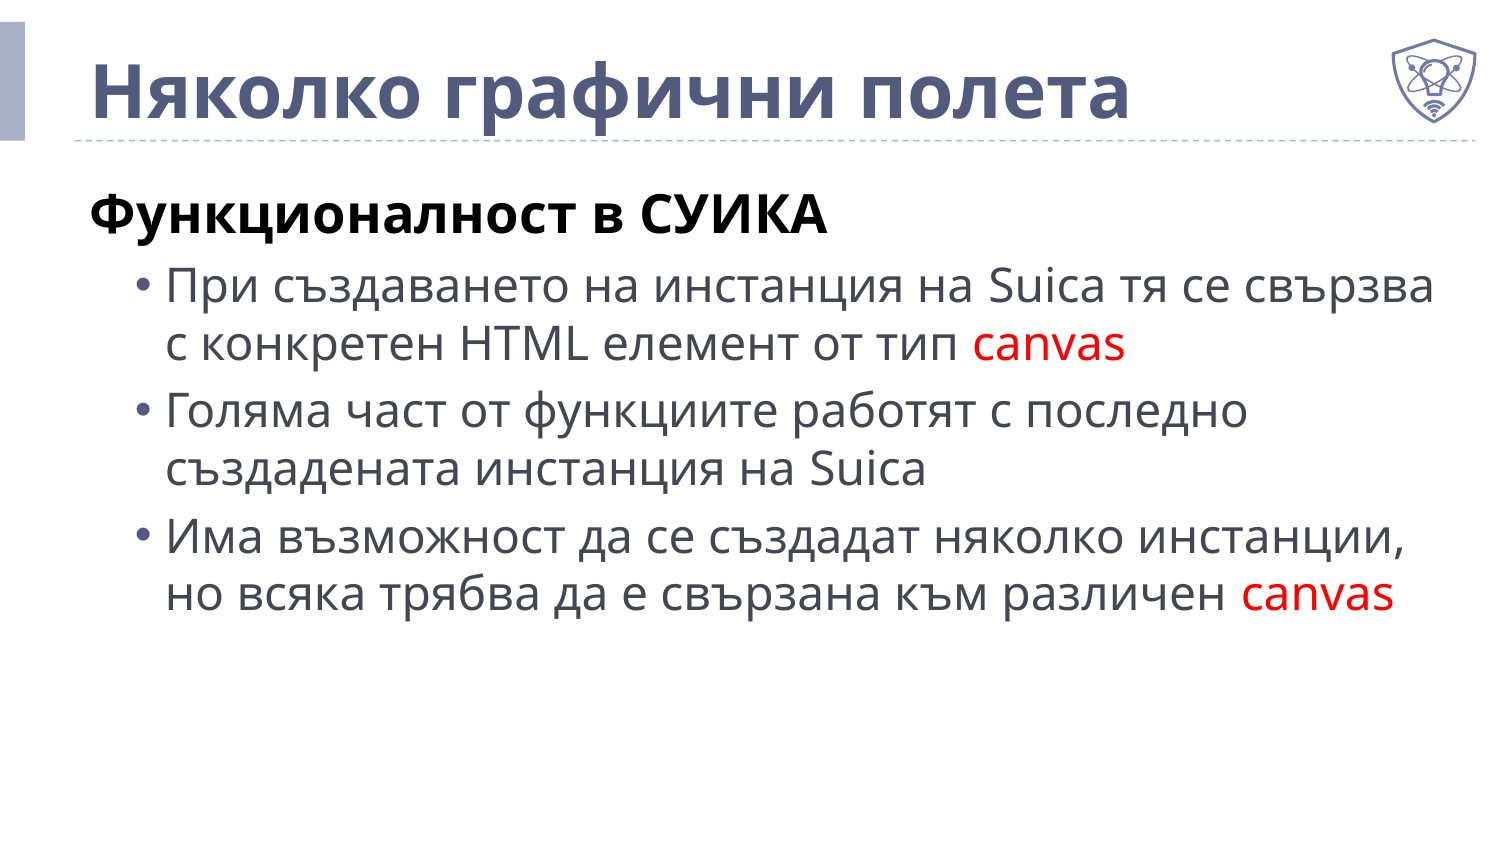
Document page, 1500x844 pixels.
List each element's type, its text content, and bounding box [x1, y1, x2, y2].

list Функционалност в СУИКА При създаването на инстанция на Suica тя се свързва с конкретен HTML елемент от тип canvas Голяма част от функциите работят с последно създадената инстанция на Suica Има възможност да се създадат няколко инстанции, но всяка трябва да е свързана към различен canvas [75, 171, 1475, 835]
title Няколко графични полета [75, 18, 1475, 141]
